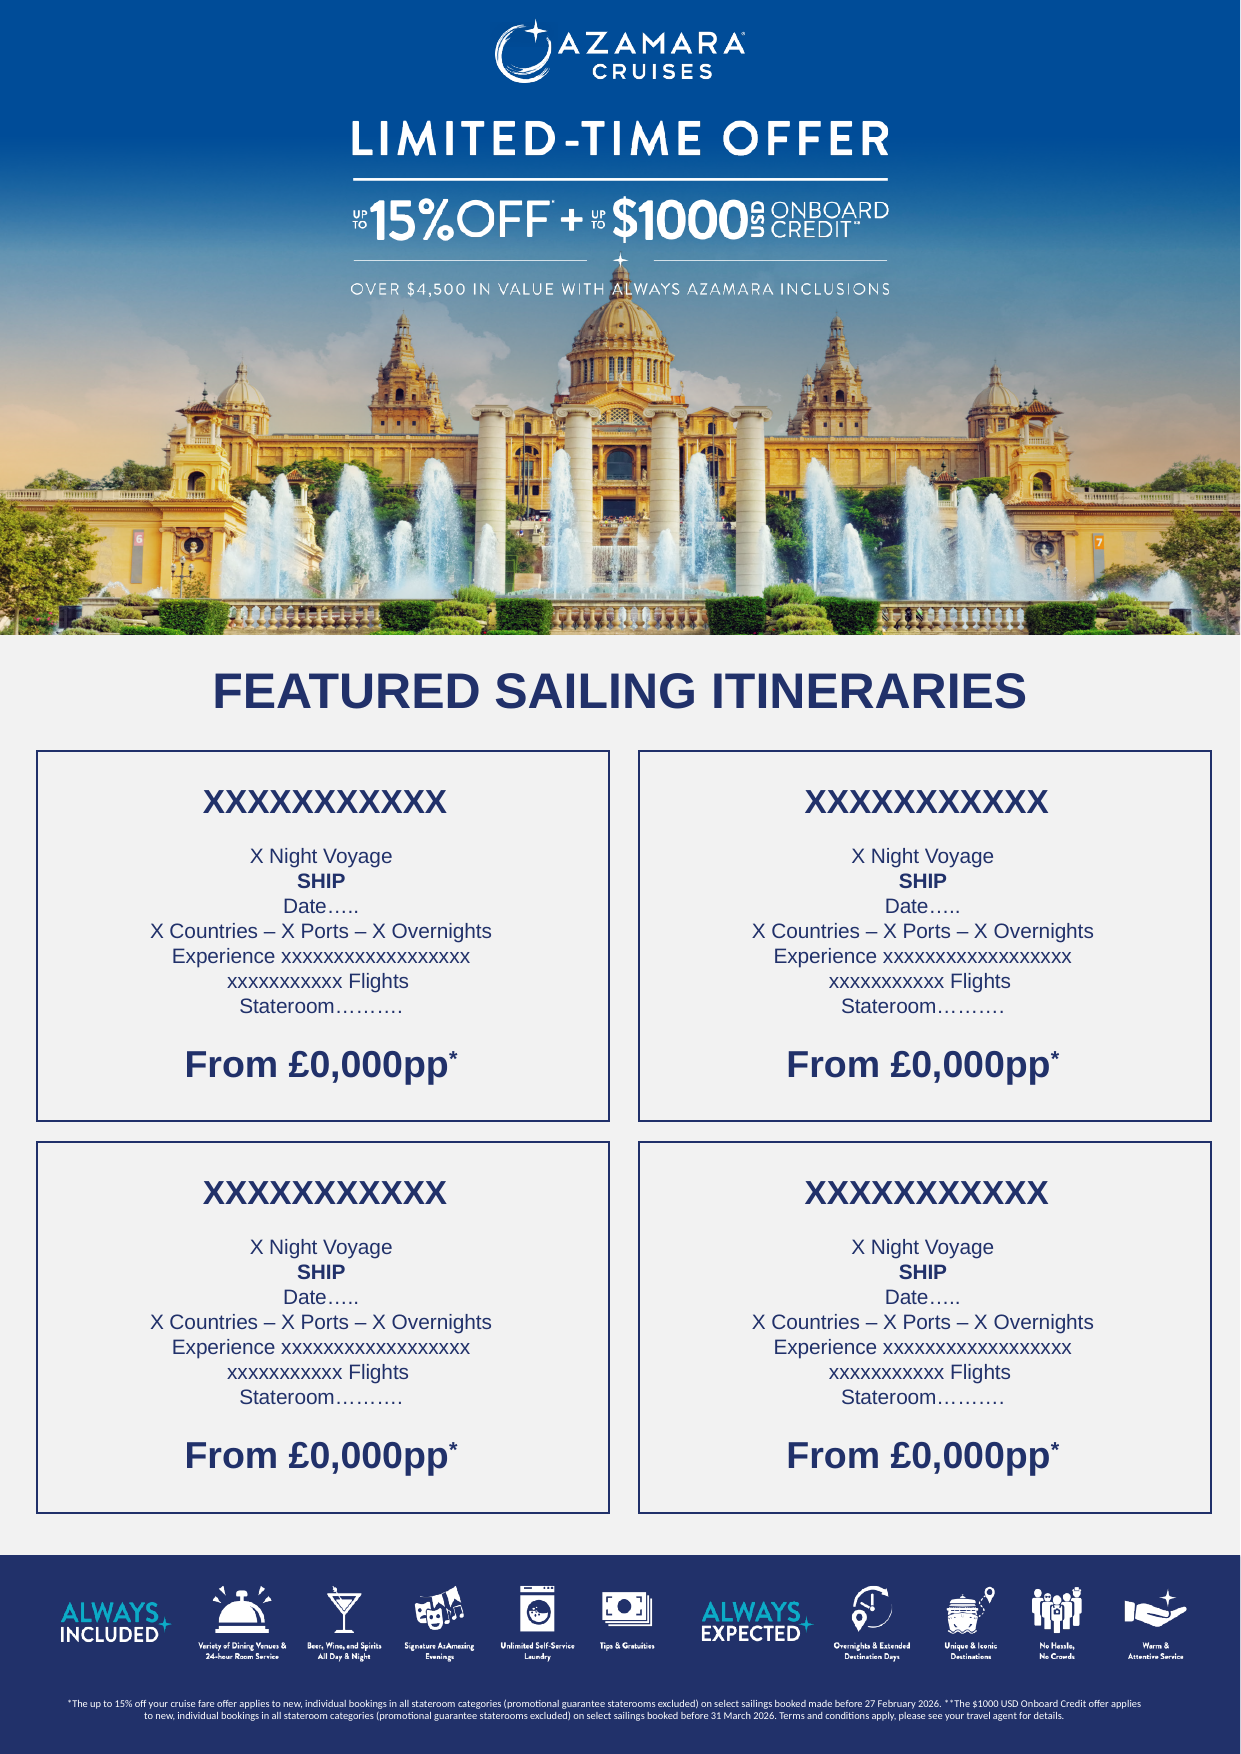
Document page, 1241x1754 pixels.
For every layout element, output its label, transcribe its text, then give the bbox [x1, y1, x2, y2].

text_box XXXXXXXXXXX X Night Voyage SHIP Date….. X Countries – X Ports – X Overnights Experience xxxxxxxxxxxxxxxxxx xxxxxxxxxxx Flights Stateroom………. From £0,000pp* [637, 1164, 1209, 1484]
text_box [36, 750, 610, 1122]
text_box XXXXXXXXXXX X Night Voyage SHIP Date….. X Countries – X Ports – X Overnights Experience xxxxxxxxxxxxxxxxxx xxxxxxxxxxx Flights Stateroom………. From £0,000pp* [637, 772, 1209, 1093]
text_box XXXXXXXXXXX X Night Voyage SHIP Date….. X Countries – X Ports – X Overnights Experience xxxxxxxxxxxxxxxxxx xxxxxxxxxxx Flights Stateroom………. From £0,000pp* [35, 772, 607, 1093]
text_box [36, 1141, 610, 1514]
text_box FEATURED SAILING ITINERARIES [0, 637, 1241, 740]
text_box [638, 1141, 1212, 1514]
text_box XXXXXXXXXXX X Night Voyage SHIP Date….. X Countries – X Ports – X Overnights Experience xxxxxxxxxxxxxxxxxx xxxxxxxxxxx Flights Stateroom………. From £0,000pp* [35, 1164, 607, 1484]
picture [59, 1585, 1187, 1662]
text_box *The up to 15% off your cruise fare offer applies to new, individual bookings in all stateroom categories (promotional guarantee staterooms excluded) on select sailings booked made before 27 February 2026. **The $1000 USD Onboard Credit offer applies to new, individual bookings in all stateroom categories (promotional guarantee staterooms excluded) on select sailings booked before 31 March 2026. Terms and conditions apply, please see your travel agent for details. [48, 1689, 1164, 1730]
text_box [638, 750, 1212, 1122]
picture [0, 0, 1241, 635]
text_box [0, 1555, 1241, 1754]
